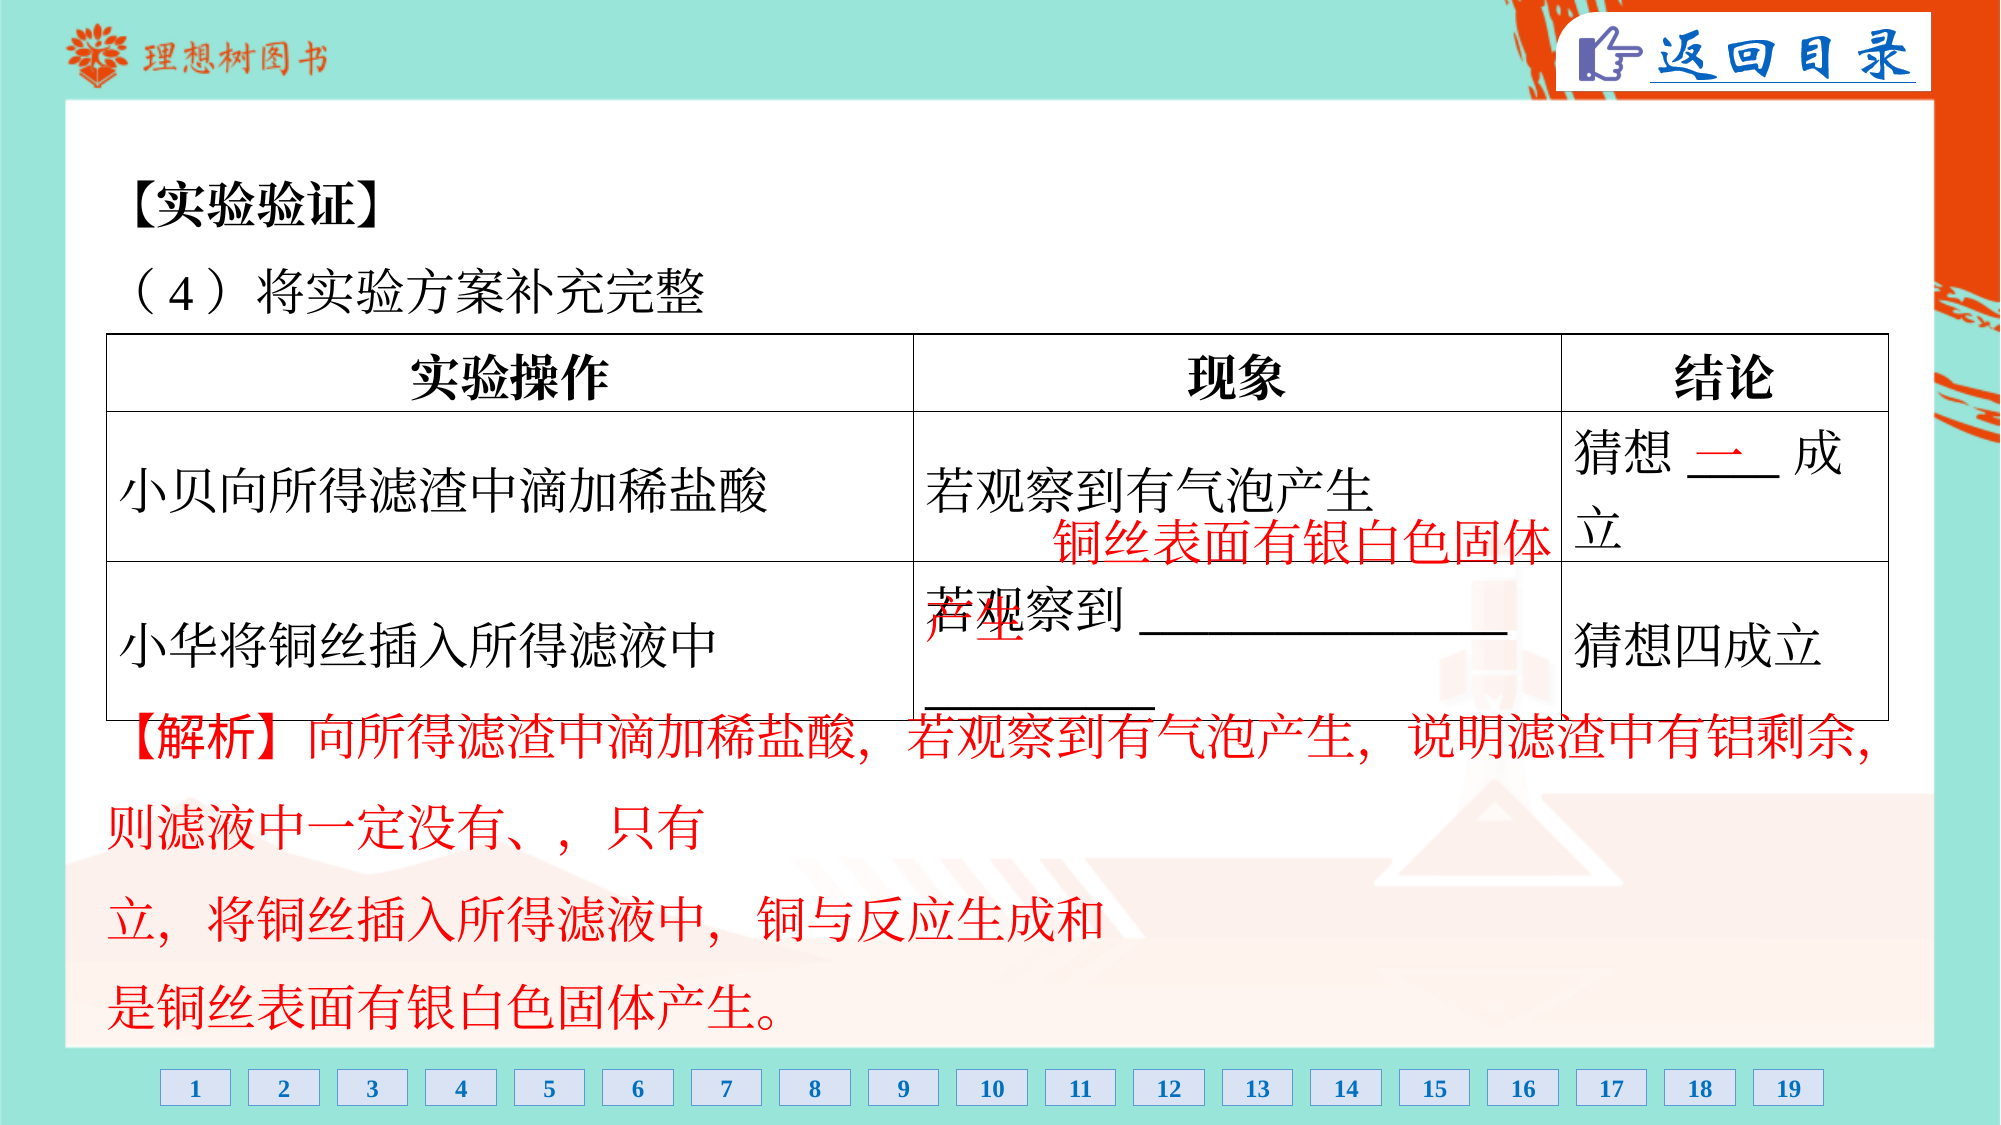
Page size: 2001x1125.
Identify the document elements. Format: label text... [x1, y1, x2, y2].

table_cell 小贝向所得滤渣中滴加稀盐酸 [107, 412, 913, 561]
picture [0, 0, 2000, 1125]
table_header 实验操作 [107, 335, 913, 411]
text_box 铜丝表面有银白色固体产生 [925, 493, 1553, 642]
table_cell 猜想____成立 [1562, 412, 1888, 561]
table_cell 猜想四成立 [1562, 562, 1888, 720]
text_box 一 [1675, 409, 1763, 478]
table_header 现象 [914, 335, 1561, 411]
table_cell 若观察到有气泡产生 [914, 412, 1561, 561]
table_cell 若观察到________________ __________ [914, 562, 1561, 720]
text_box 【实验验证】 （4）将实验方案补充完整 [106, 141, 1895, 312]
table_cell 小华将铜丝插入所得滤液中 [107, 562, 913, 720]
table_header 结论 [1562, 335, 1888, 411]
